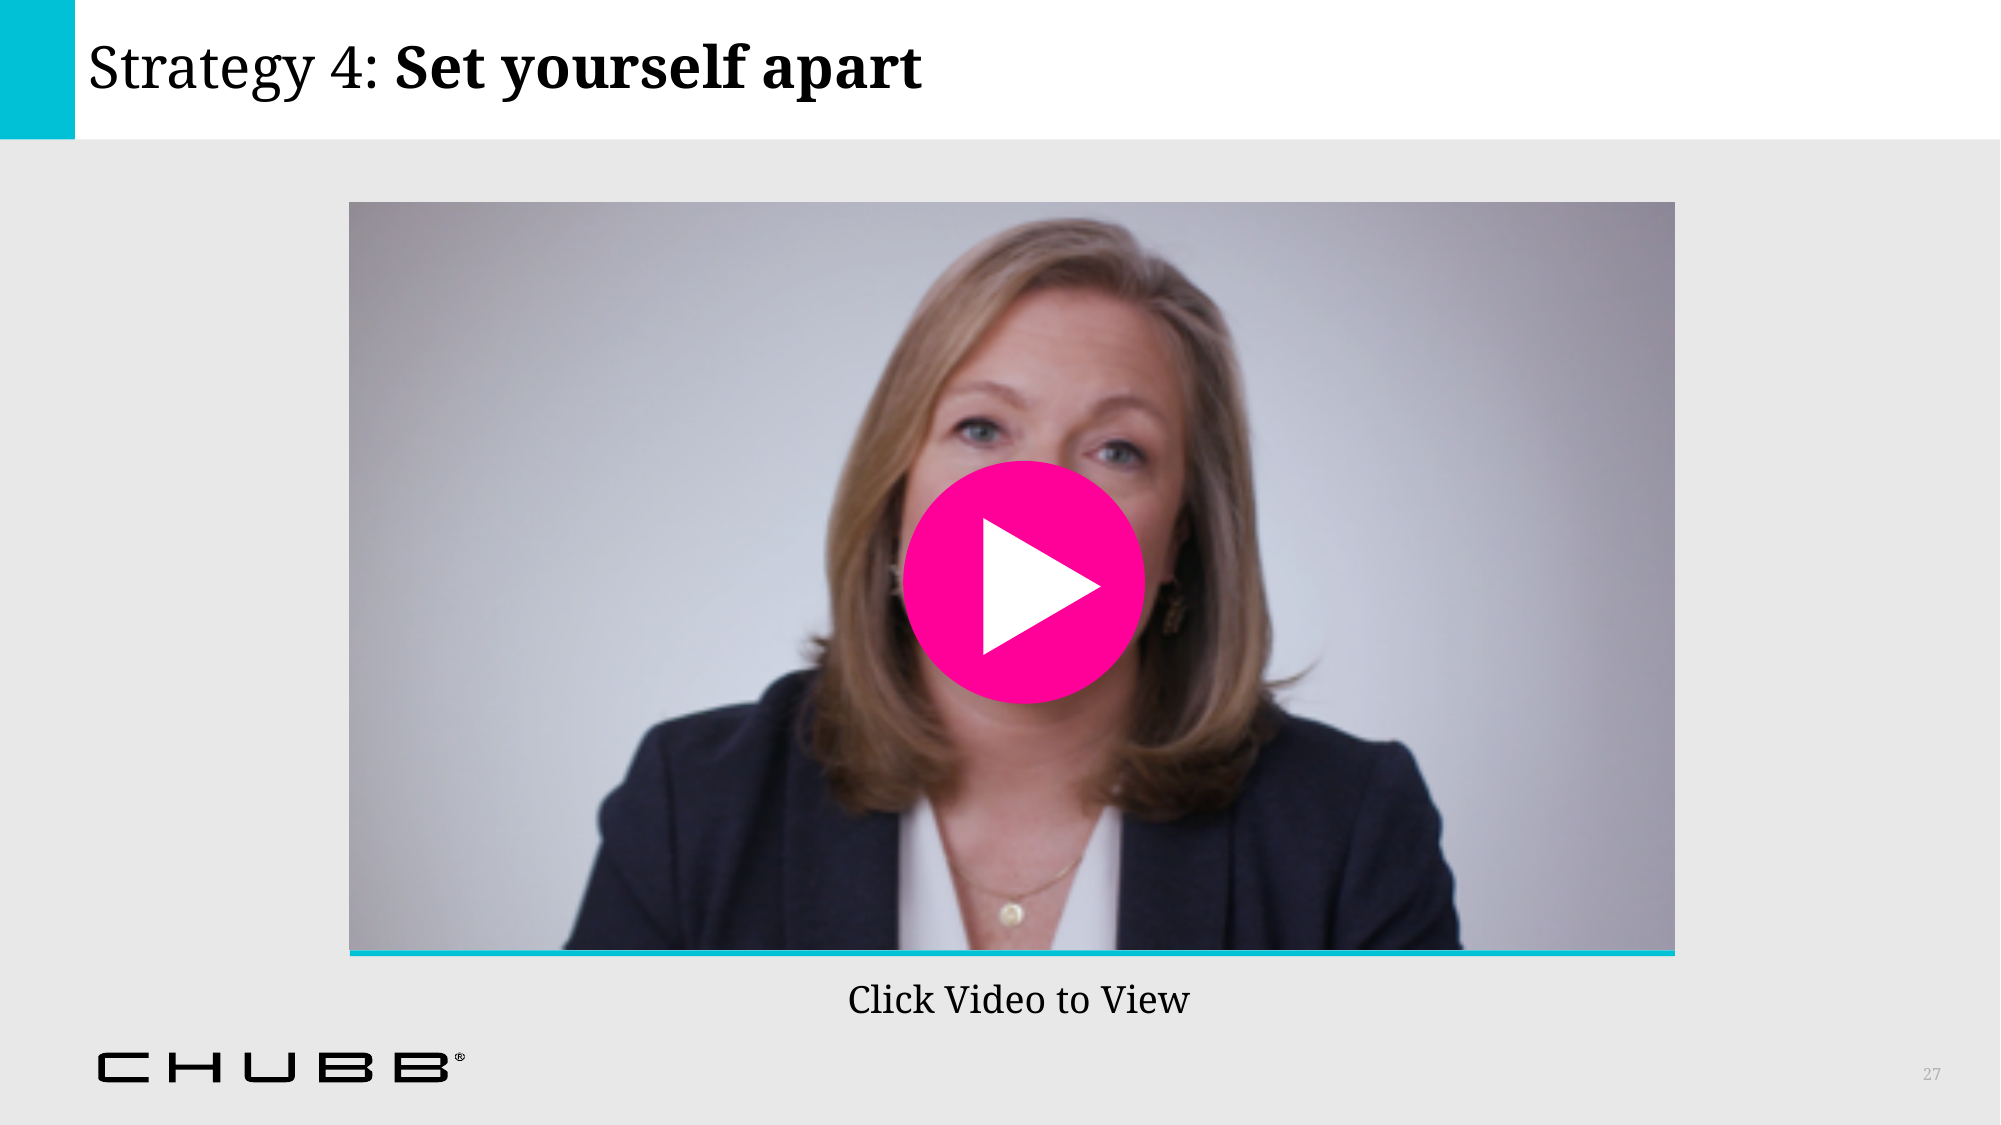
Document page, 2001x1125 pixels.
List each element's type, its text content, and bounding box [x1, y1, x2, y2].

text_box Click Video to View [714, 968, 1324, 1029]
title Strategy 4: Set yourself apart [73, 14, 1863, 126]
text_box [349, 202, 1675, 957]
slide_number 27 [1849, 1033, 1957, 1094]
